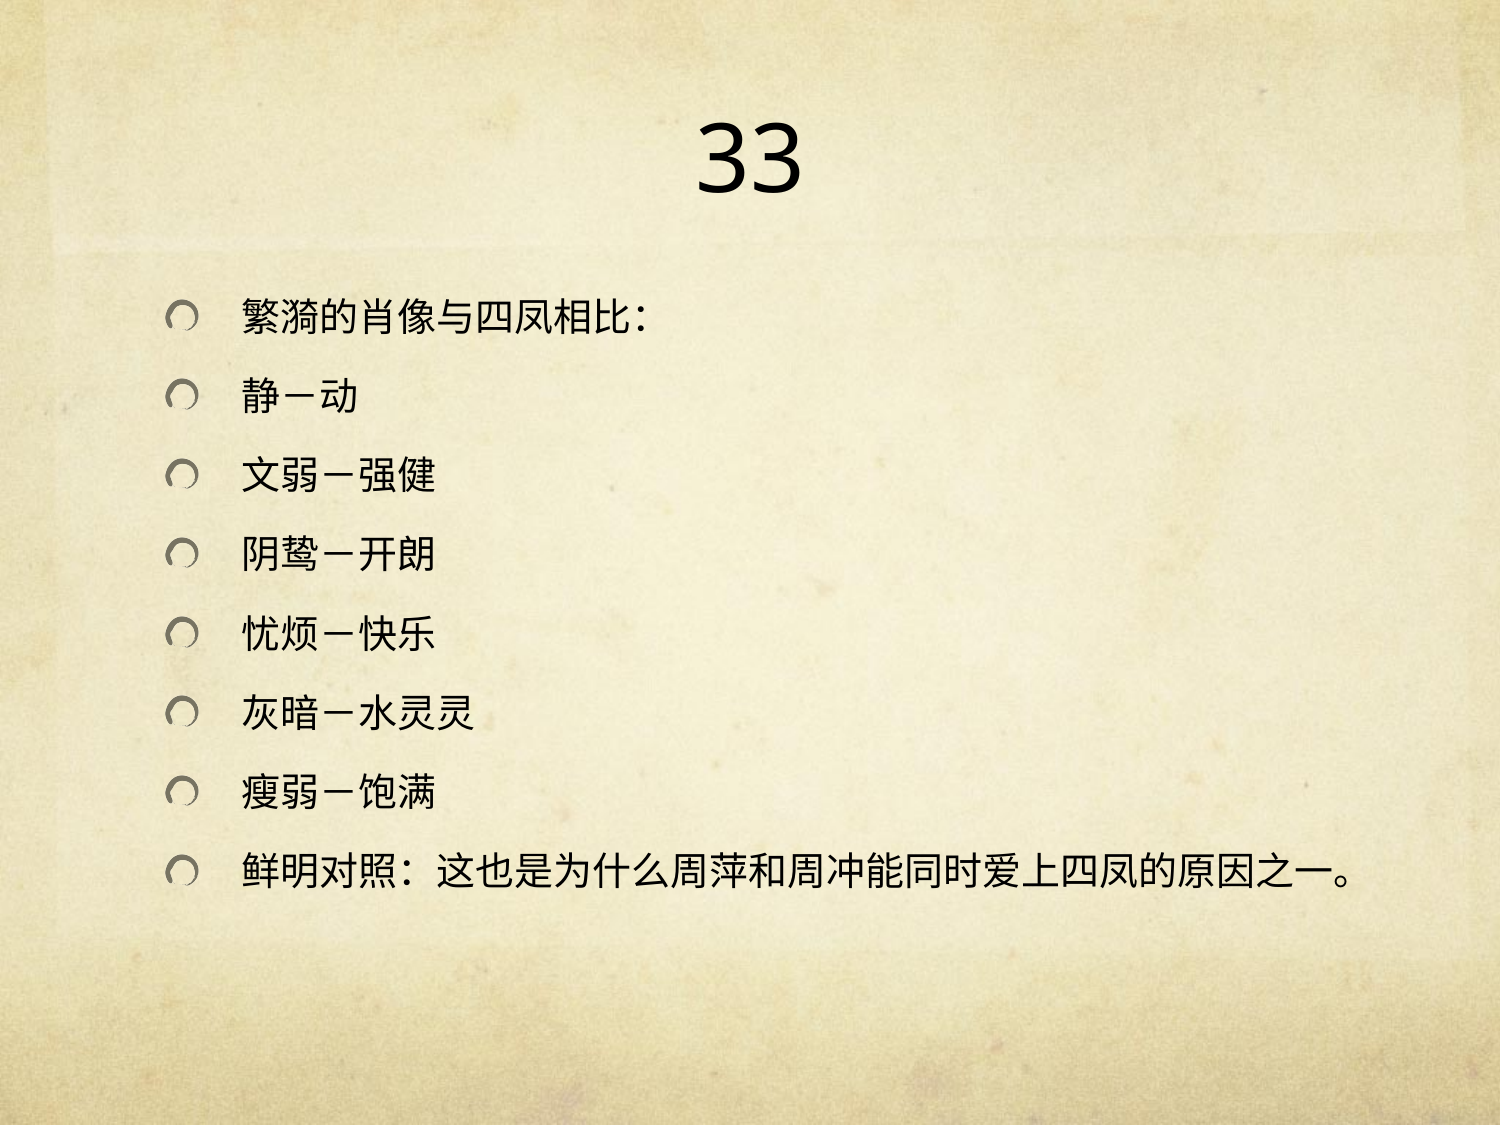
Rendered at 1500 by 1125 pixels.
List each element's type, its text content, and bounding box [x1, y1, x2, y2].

picture [0, 0, 1500, 1125]
list 繁漪的肖像与四凤相比： 静－动 文弱－强健 阴鸷－开朗 忧烦－快乐 灰暗－水灵灵 瘦弱－饱满 鲜明对照：这也是为什么周萍和周冲能同时爱上四凤的原因之一。 [150, 284, 1350, 950]
title 33 [150, 82, 1350, 225]
